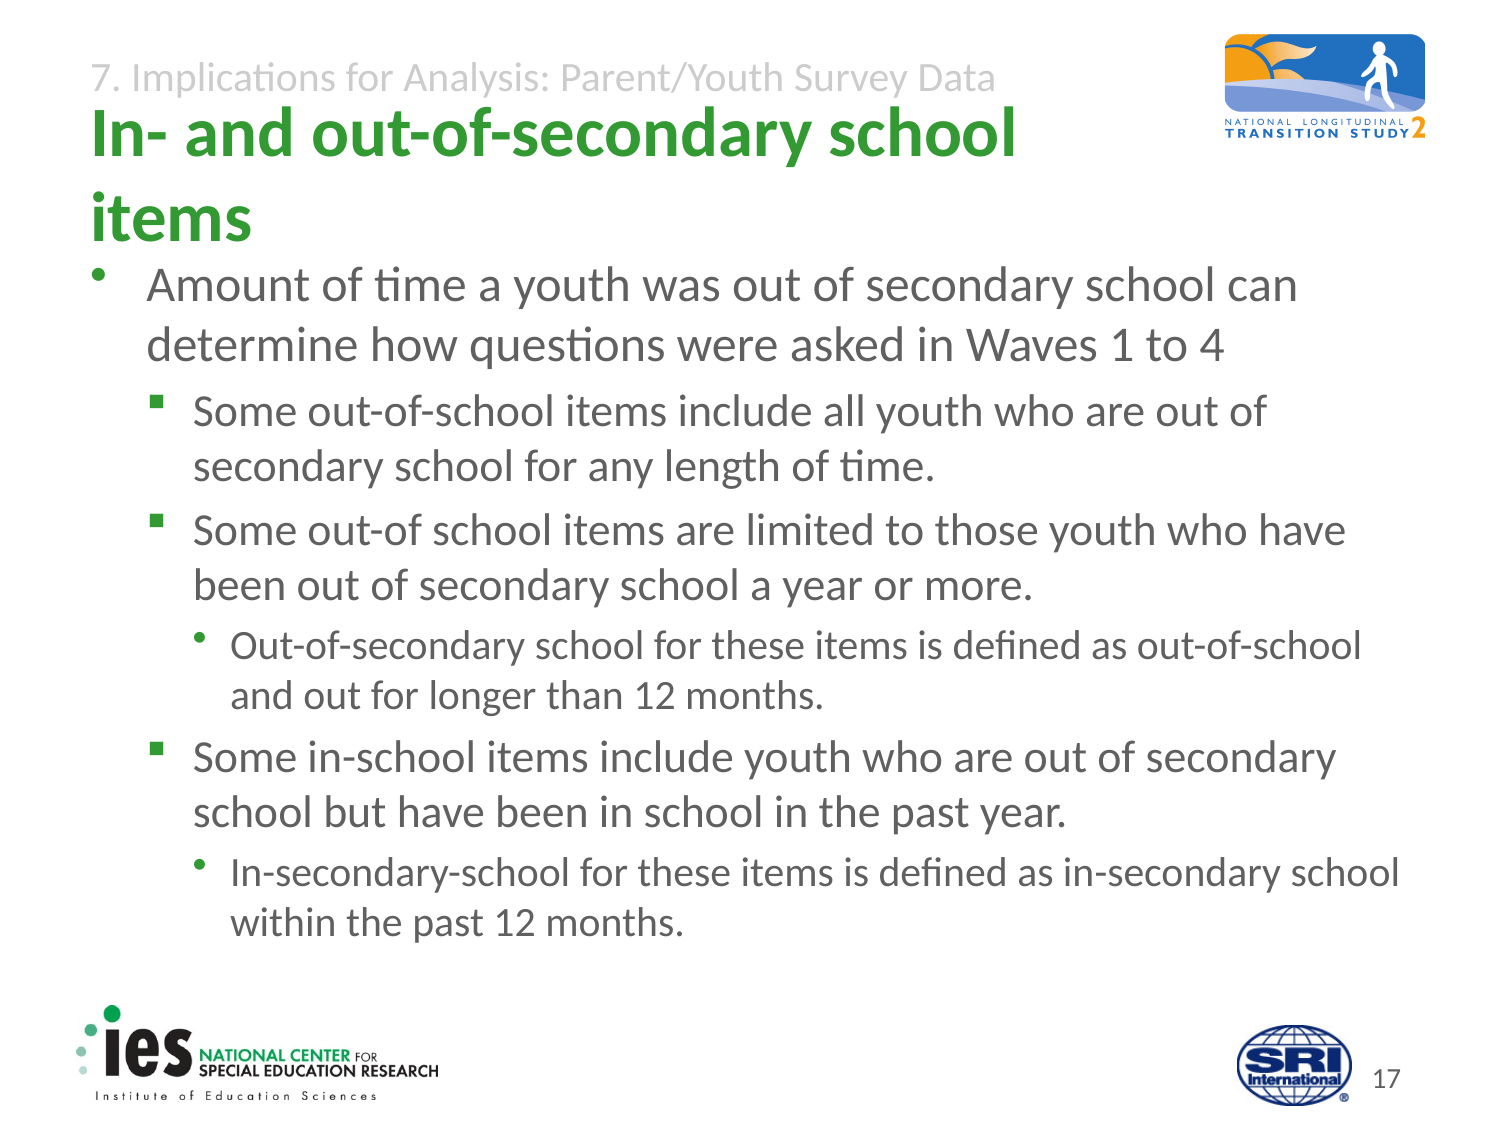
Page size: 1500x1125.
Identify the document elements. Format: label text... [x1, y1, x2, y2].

list Amount of time a youth was out of secondary school can determine how questions were asked in Waves 1 to 4 Some out-of-school items include all youth who are out of secondary school for any length of time. Some out-of school items are limited to those youth who have been out of secondary school a year or more. Out-of-secondary school for these items is defined as out-of-school and out for longer than 12 months. Some in-school items include youth who are out of secondary school but have been in school in the past year. In-secondary-school for these items is defined as in-secondary school within the past 12 months. [74, 243, 1426, 987]
title In- and out-of-secondary school items [74, 103, 1426, 238]
picture [76, 1005, 438, 1100]
slide_number 16 [1312, 1051, 1417, 1125]
picture [1237, 1025, 1352, 1106]
